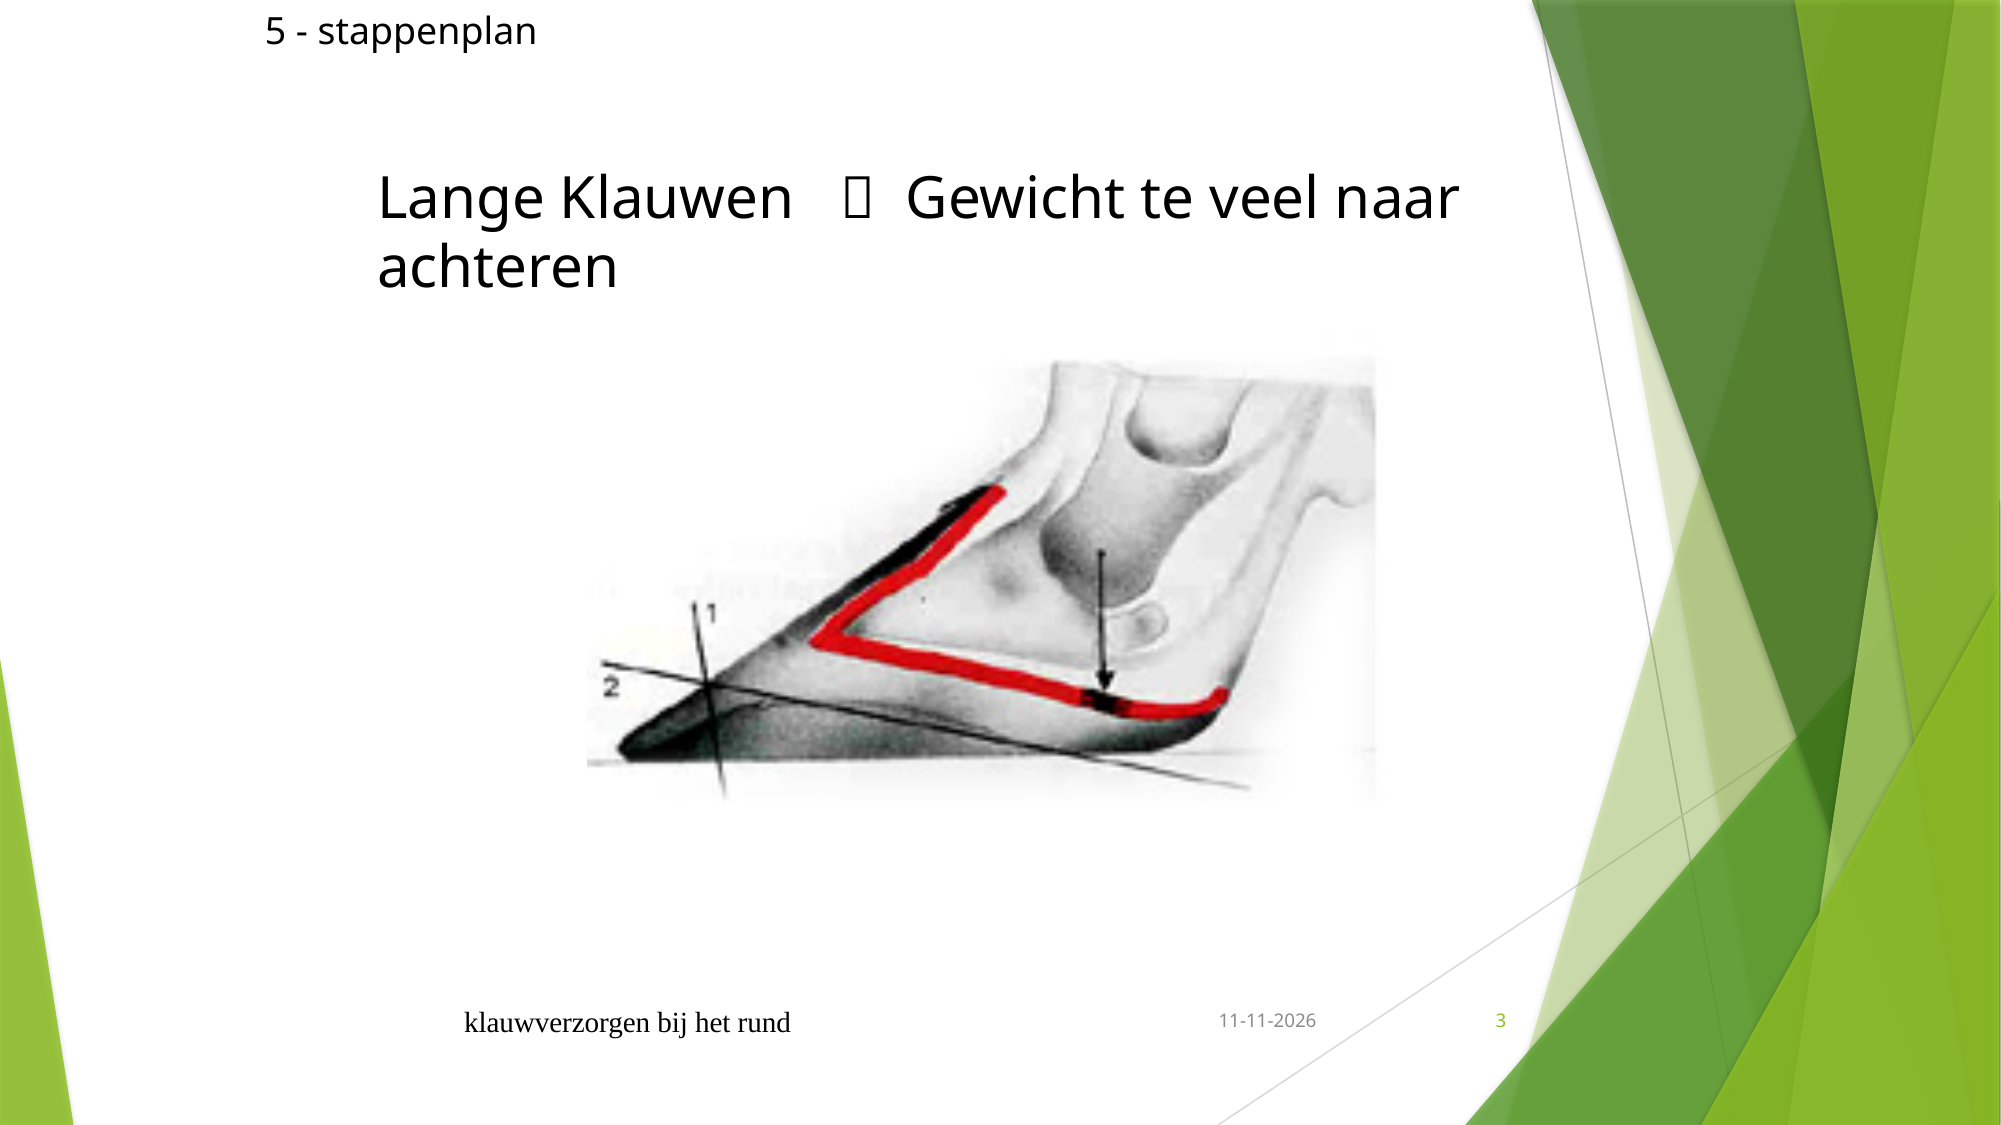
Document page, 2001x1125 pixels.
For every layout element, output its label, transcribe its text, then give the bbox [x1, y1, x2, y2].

text_box Lange Klauwen  Gewicht te veel naar achteren [362, 152, 1625, 307]
footer klauwverzorgen bij het rund [111, 991, 1145, 1051]
slide_number 3 [1409, 991, 1522, 1051]
text_box 5 - stappenplan [249, 0, 875, 60]
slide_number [1181, 991, 1332, 1051]
picture [586, 273, 1388, 876]
